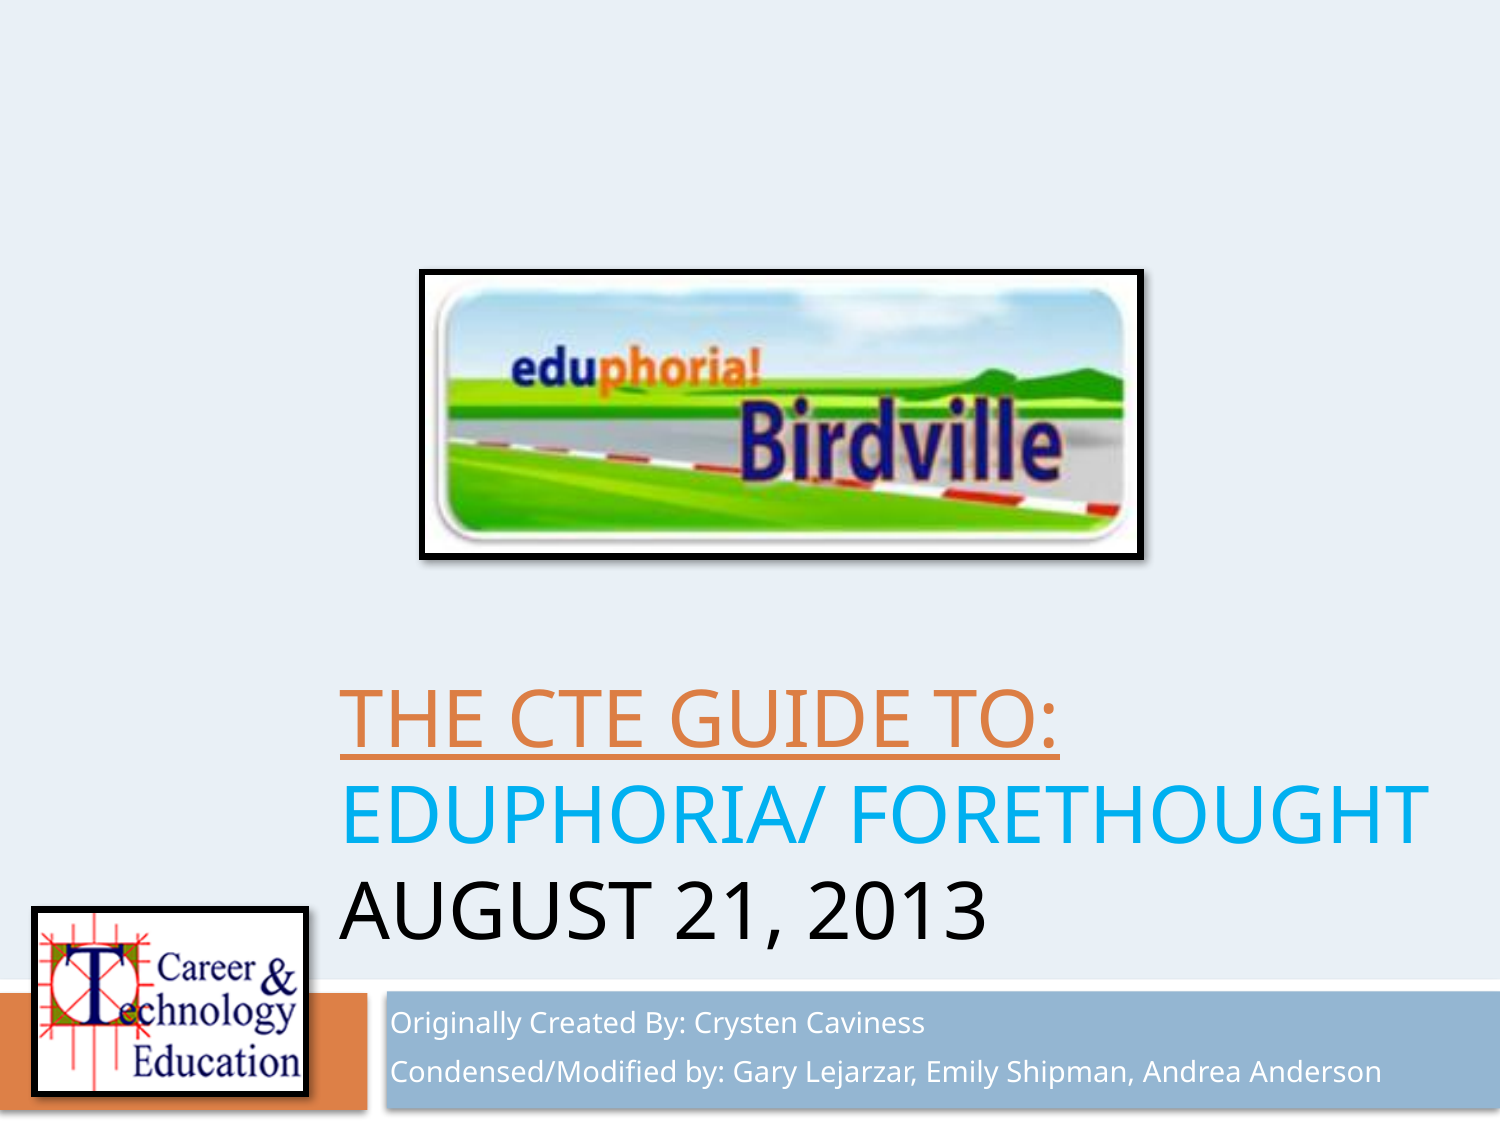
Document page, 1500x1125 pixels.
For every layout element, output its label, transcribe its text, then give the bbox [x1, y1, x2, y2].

picture [37, 912, 304, 1091]
title THE CTE GUIDE TO: EDUPHORIA/ FORETHOUGHT AUGUST 21, 2013 [324, 650, 1450, 963]
picture [424, 274, 1138, 554]
subtitle Originally Created By: Crysten Caviness Condensed/Modified by: Gary Lejarzar, Emily Shipman, Andrea Anderson [375, 987, 1500, 1105]
